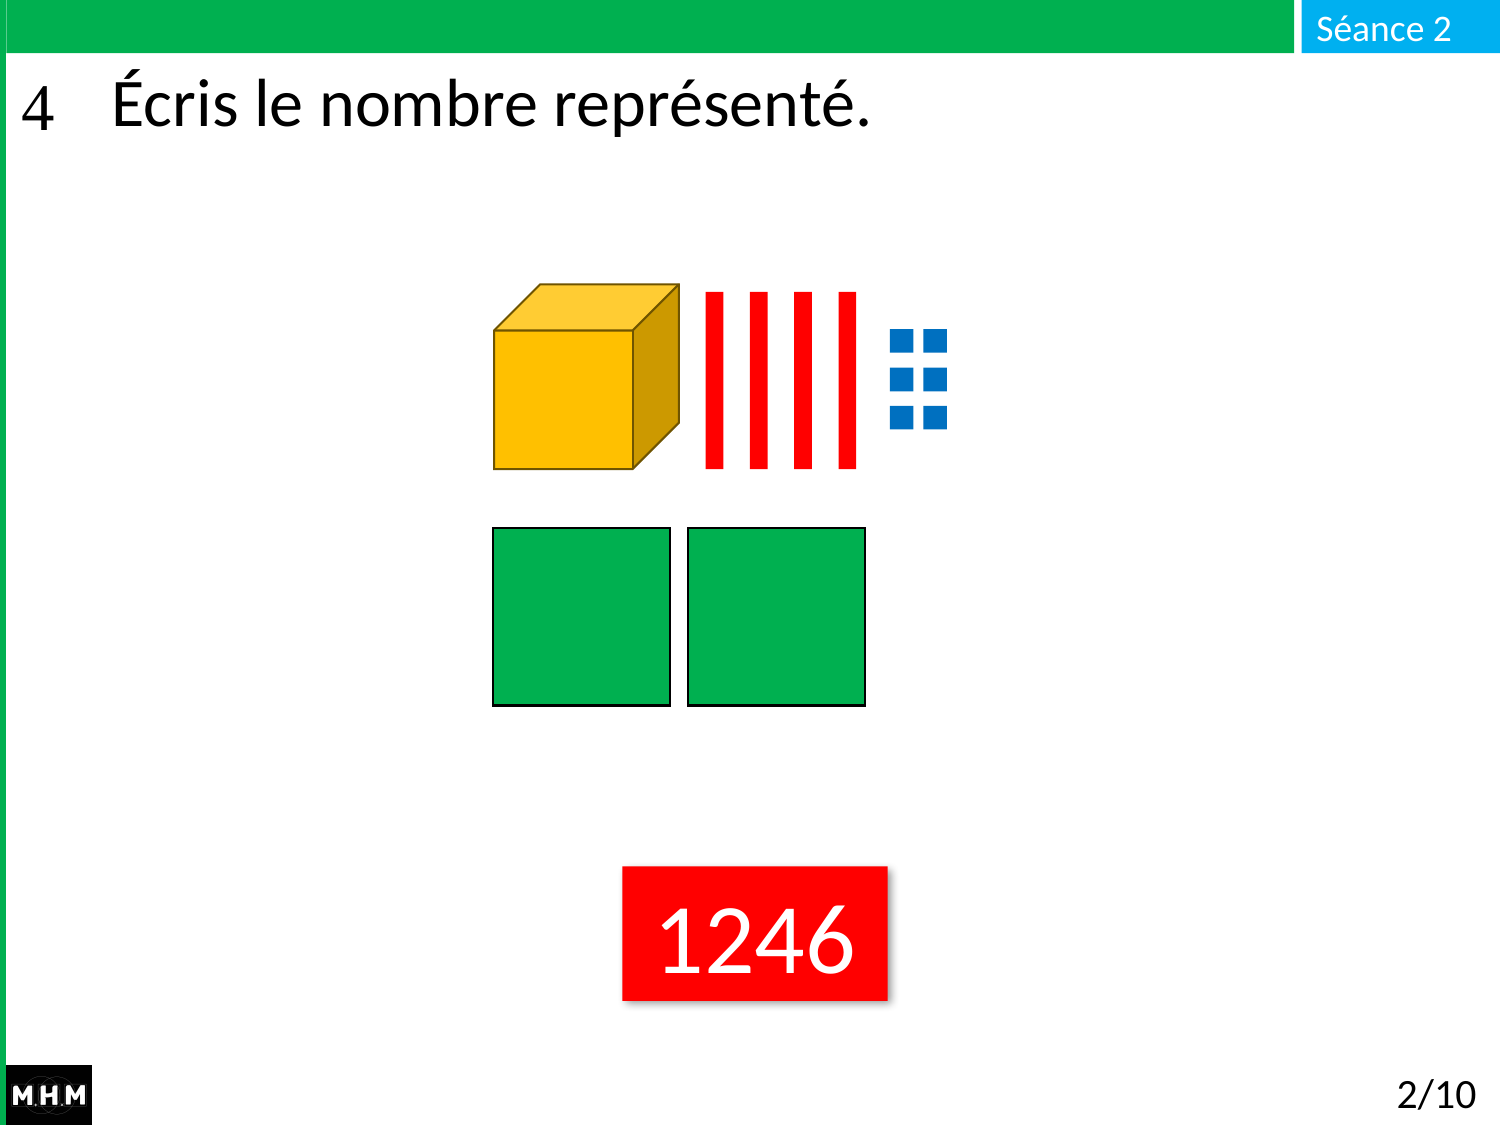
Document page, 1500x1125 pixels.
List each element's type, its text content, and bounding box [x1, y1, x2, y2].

list 2/10 [1373, 1064, 1500, 1125]
title Écris le nombre représenté. [96, 60, 1391, 150]
text_box [837, 291, 857, 470]
text_box [705, 291, 724, 470]
text_box 1246 [622, 866, 888, 1001]
picture [6, 1065, 92, 1125]
text_box [889, 405, 914, 430]
text_box [922, 405, 948, 430]
text_box [922, 367, 948, 392]
text_box [889, 367, 914, 392]
text_box [687, 527, 866, 707]
text_box [922, 328, 948, 354]
text_box [493, 283, 680, 471]
text_box [889, 328, 914, 354]
text_box [793, 291, 813, 470]
text_box [749, 291, 769, 470]
text_box [492, 527, 671, 707]
